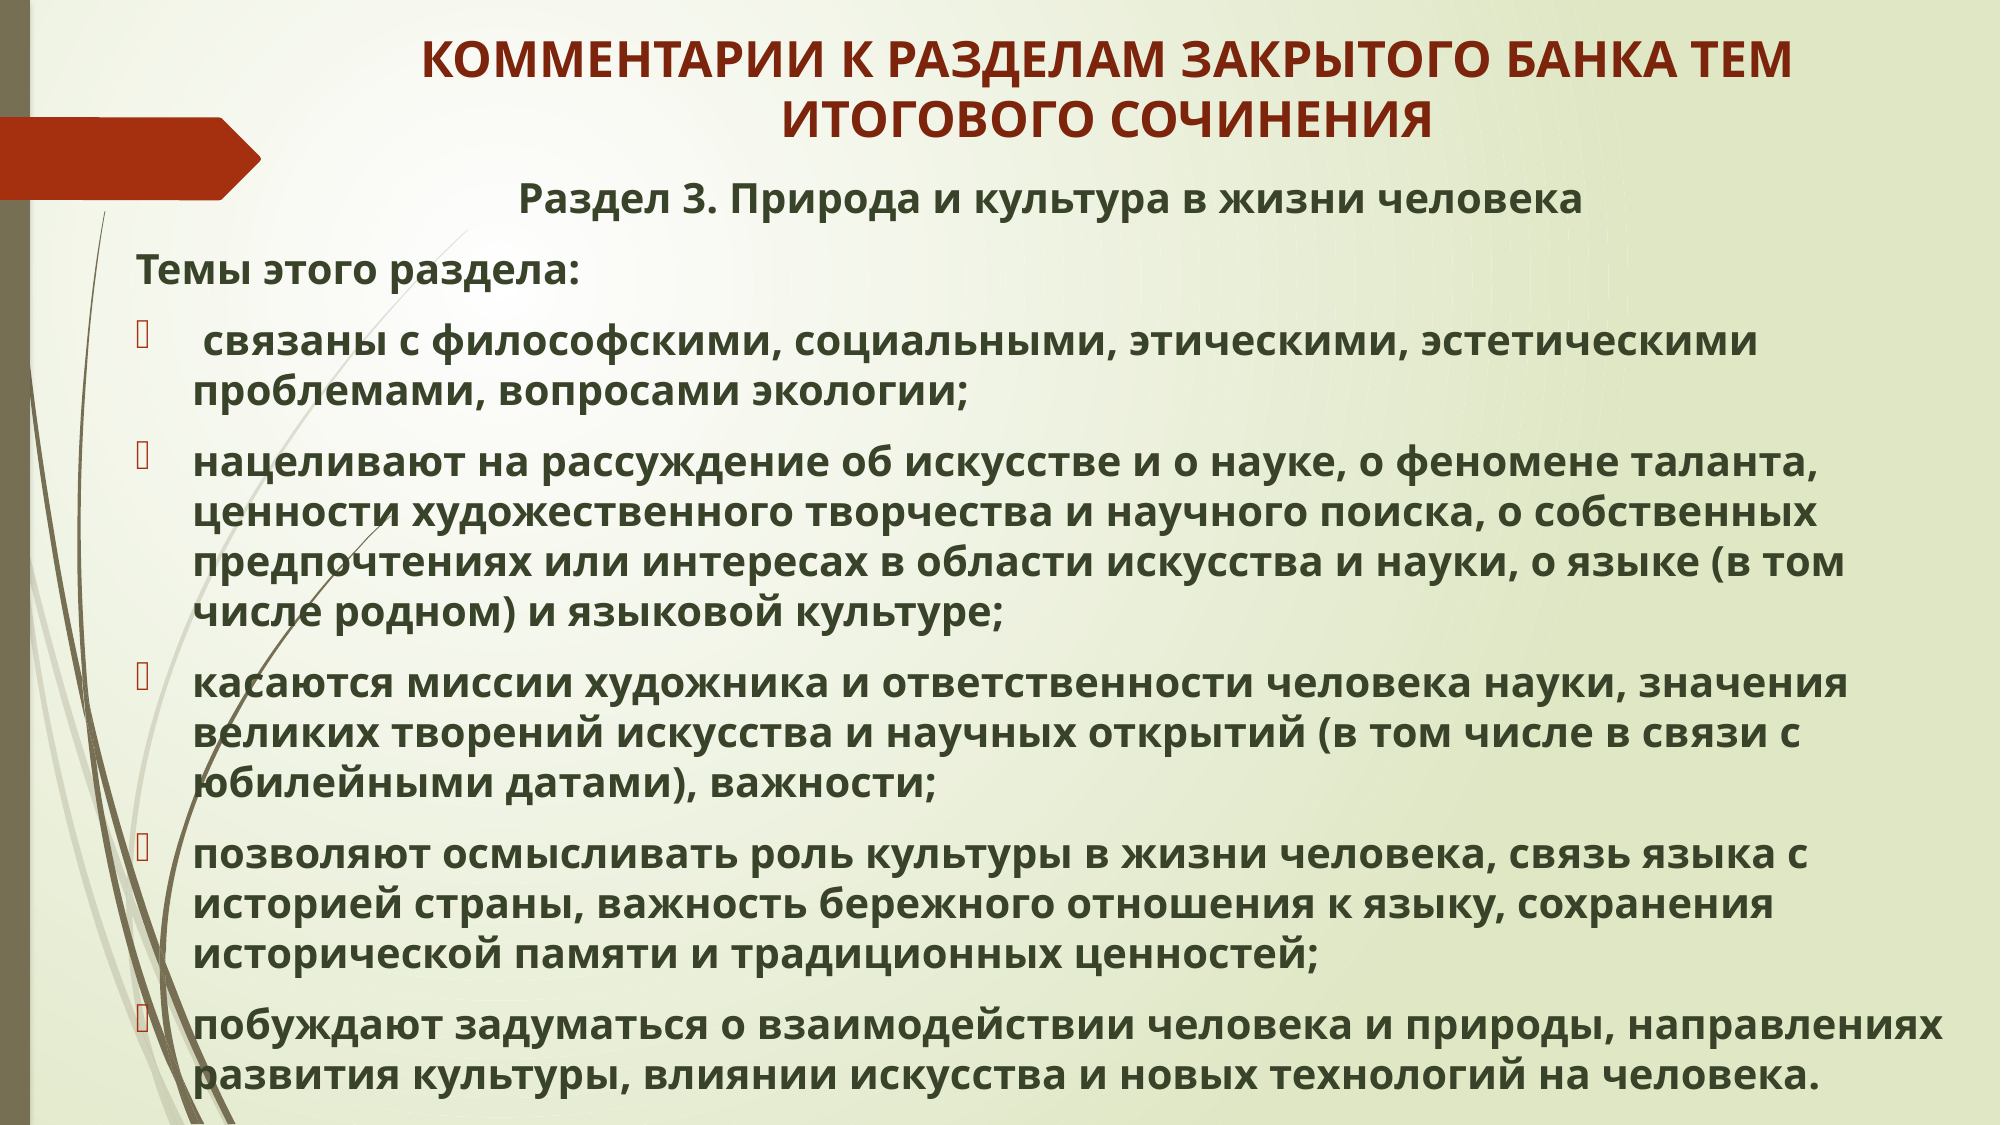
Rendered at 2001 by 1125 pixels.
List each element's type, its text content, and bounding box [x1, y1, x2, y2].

list Раздел 3. Природа и культура в жизни человека Темы этого раздела: связаны с философскими, социальными, этическими, эстетическими проблемами, вопросами экологии; нацеливают на рассуждение об искусстве и о науке, о феномене таланта, ценности художественного творчества и научного поиска, о собственных предпочтениях или интересах в области искусства и науки, о языке (в том числе родном) и языковой культуре; касаются миссии художника и ответственности человека науки, значения великих творений искусства и научных открытий (в том числе в связи с юбилейными датами), важности; позволяют осмысливать роль культуры в жизни человека, связь языка с историей страны, важность бережного отношения к языку, сохранения исторической памяти и традиционных ценностей; побуждают задуматься о взаимодействии человека и природы, направлениях развития культуры, влиянии искусства и новых технологий на человека. [120, 164, 1982, 904]
title КОММЕНТАРИИ К РАЗДЕЛАМ ЗАКРЫТОГО БАНКА ТЕМ ИТОГОВОГО СОЧИНЕНИЯ [268, 20, 1947, 164]
